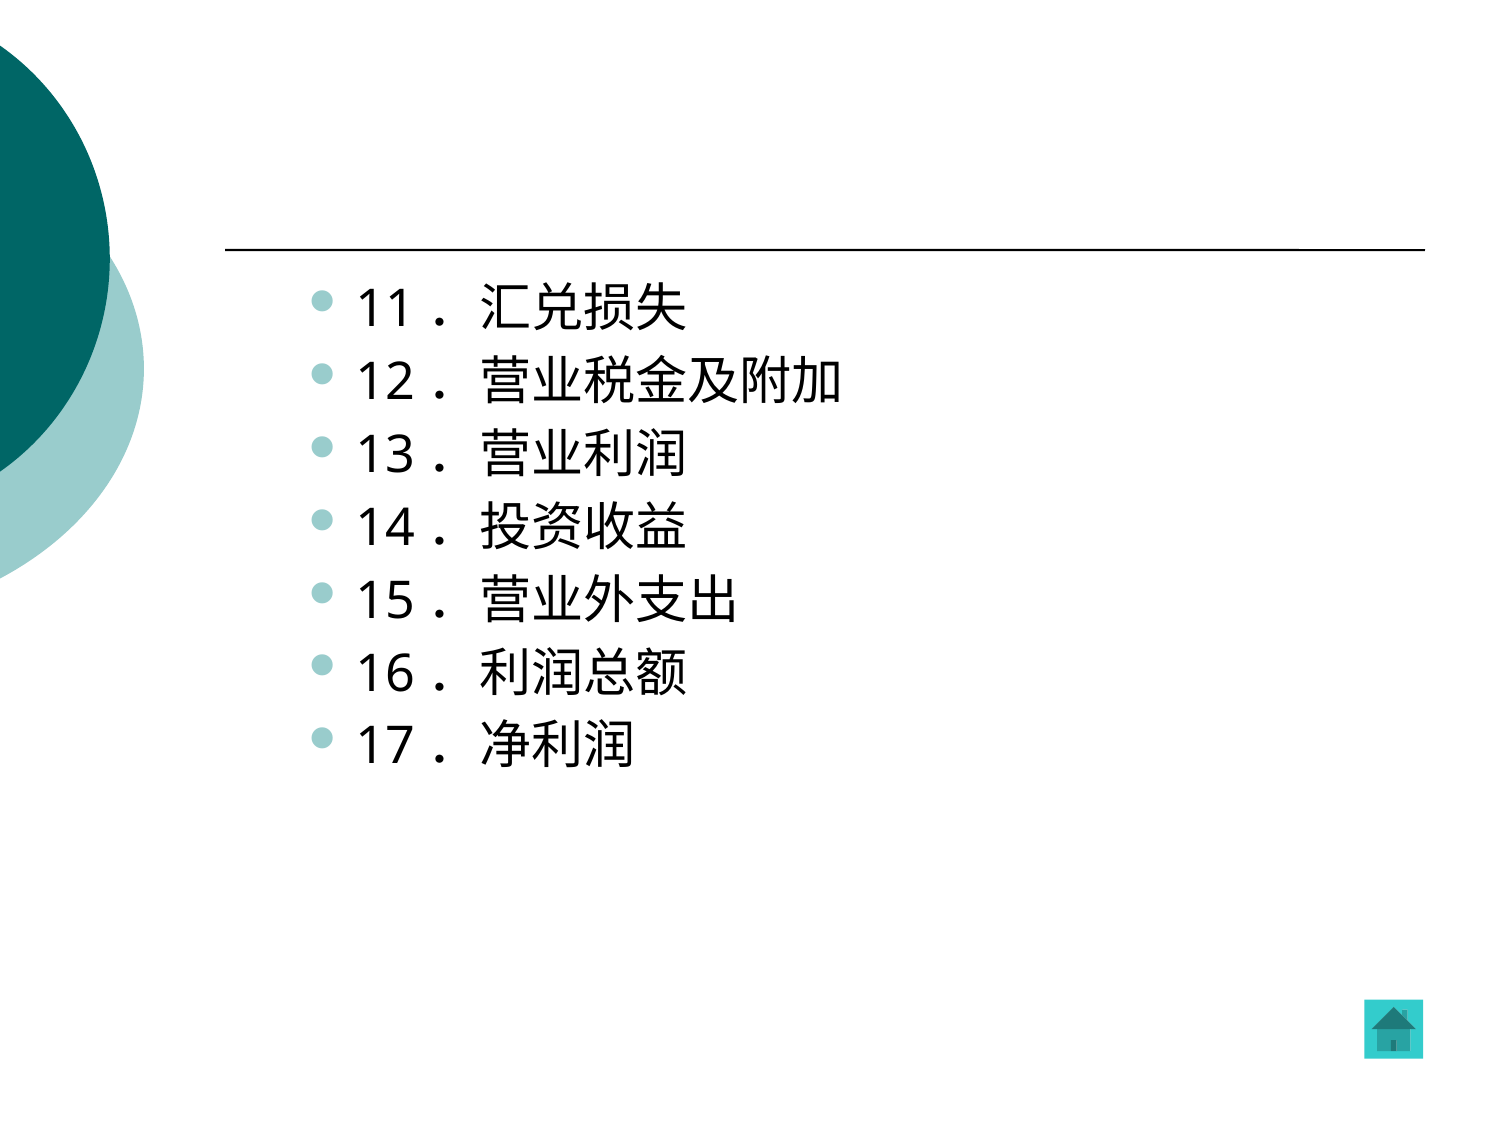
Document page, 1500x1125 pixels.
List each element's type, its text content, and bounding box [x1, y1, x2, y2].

list 11．汇兑损失 12．营业税金及附加 13．营业利润 14．投资收益 15．营业外支出 16．利润总额 17．净利润 [218, 266, 1419, 943]
text_box [1364, 999, 1424, 1059]
